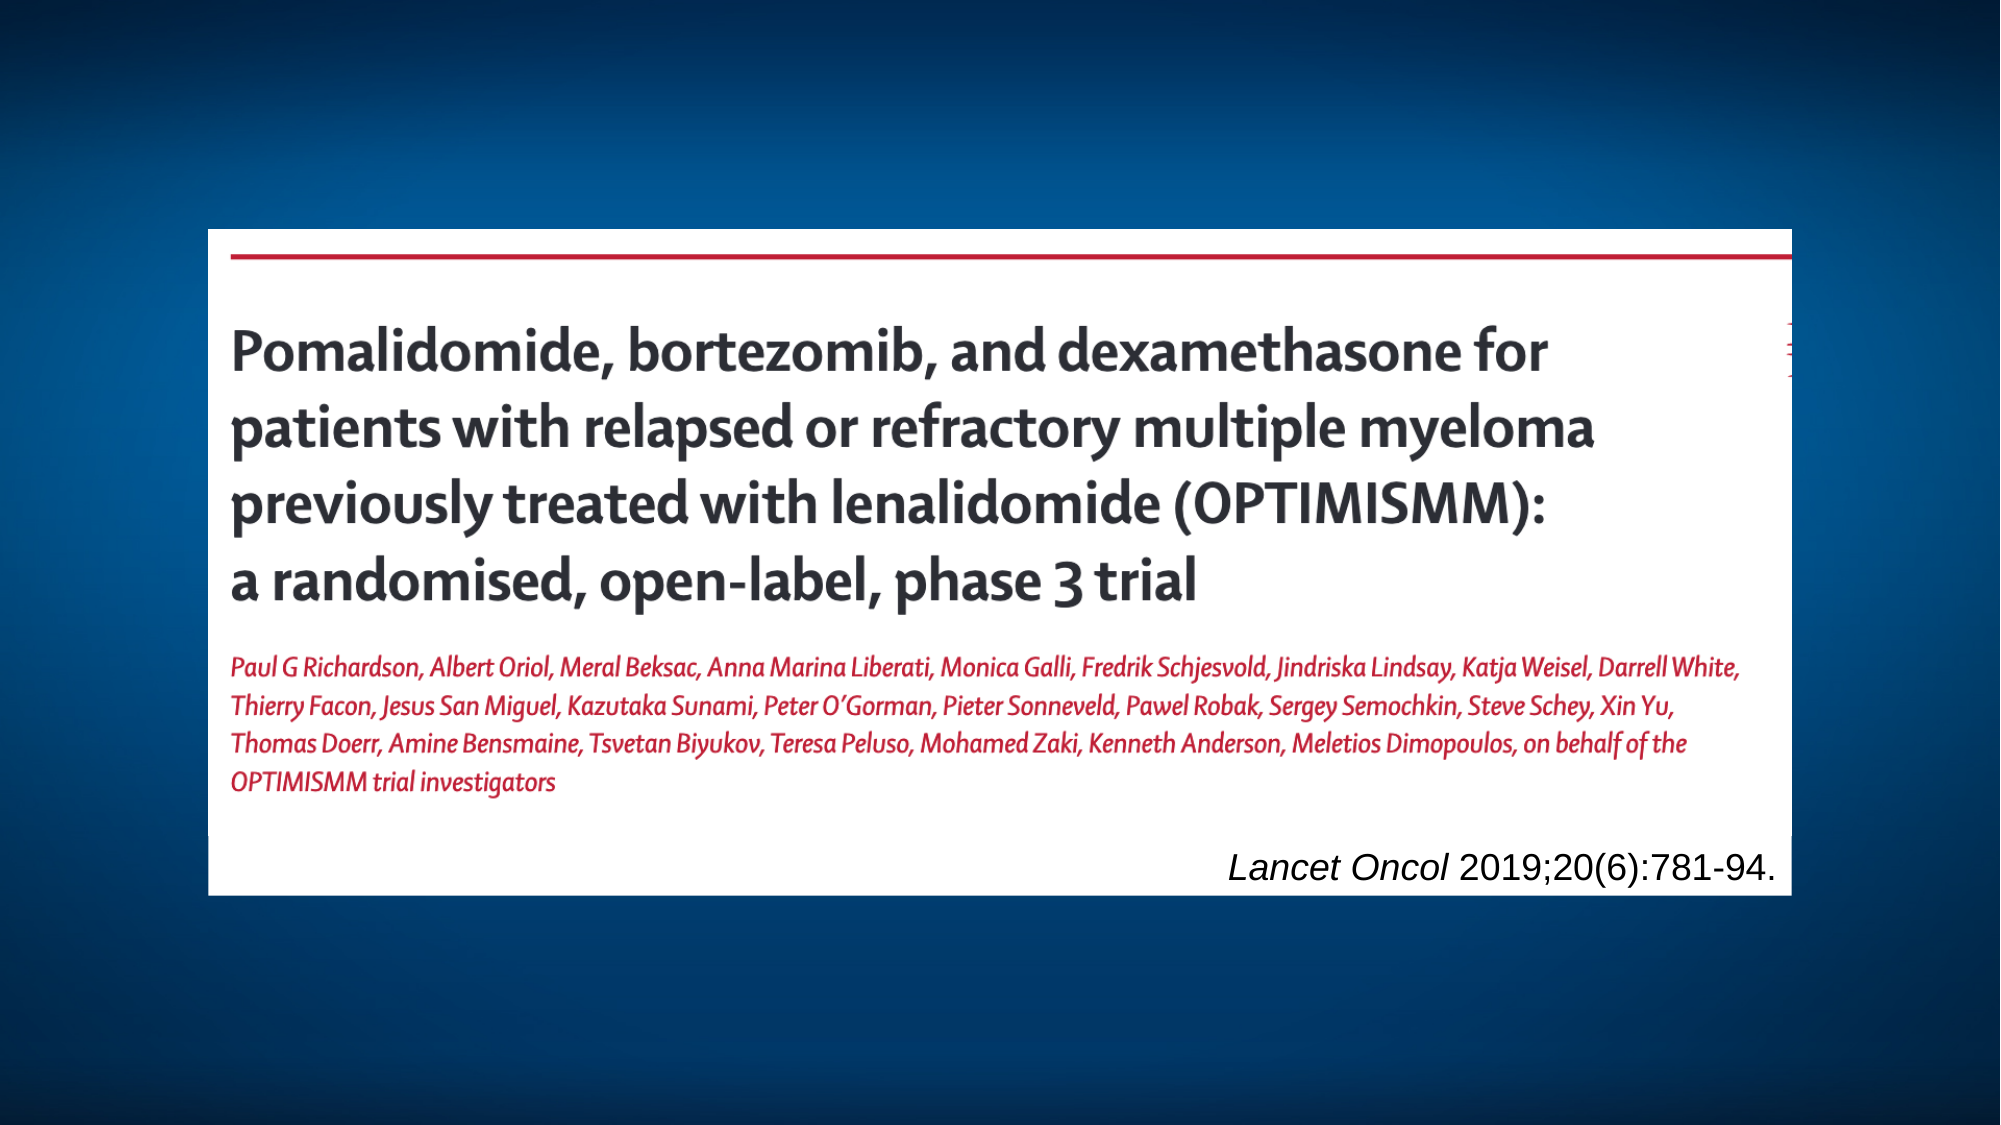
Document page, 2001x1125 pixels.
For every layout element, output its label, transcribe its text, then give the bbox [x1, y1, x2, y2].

picture [0, 0, 2000, 1125]
text_box Lancet Oncol 2019;20(6):781-94. [208, 847, 1792, 896]
